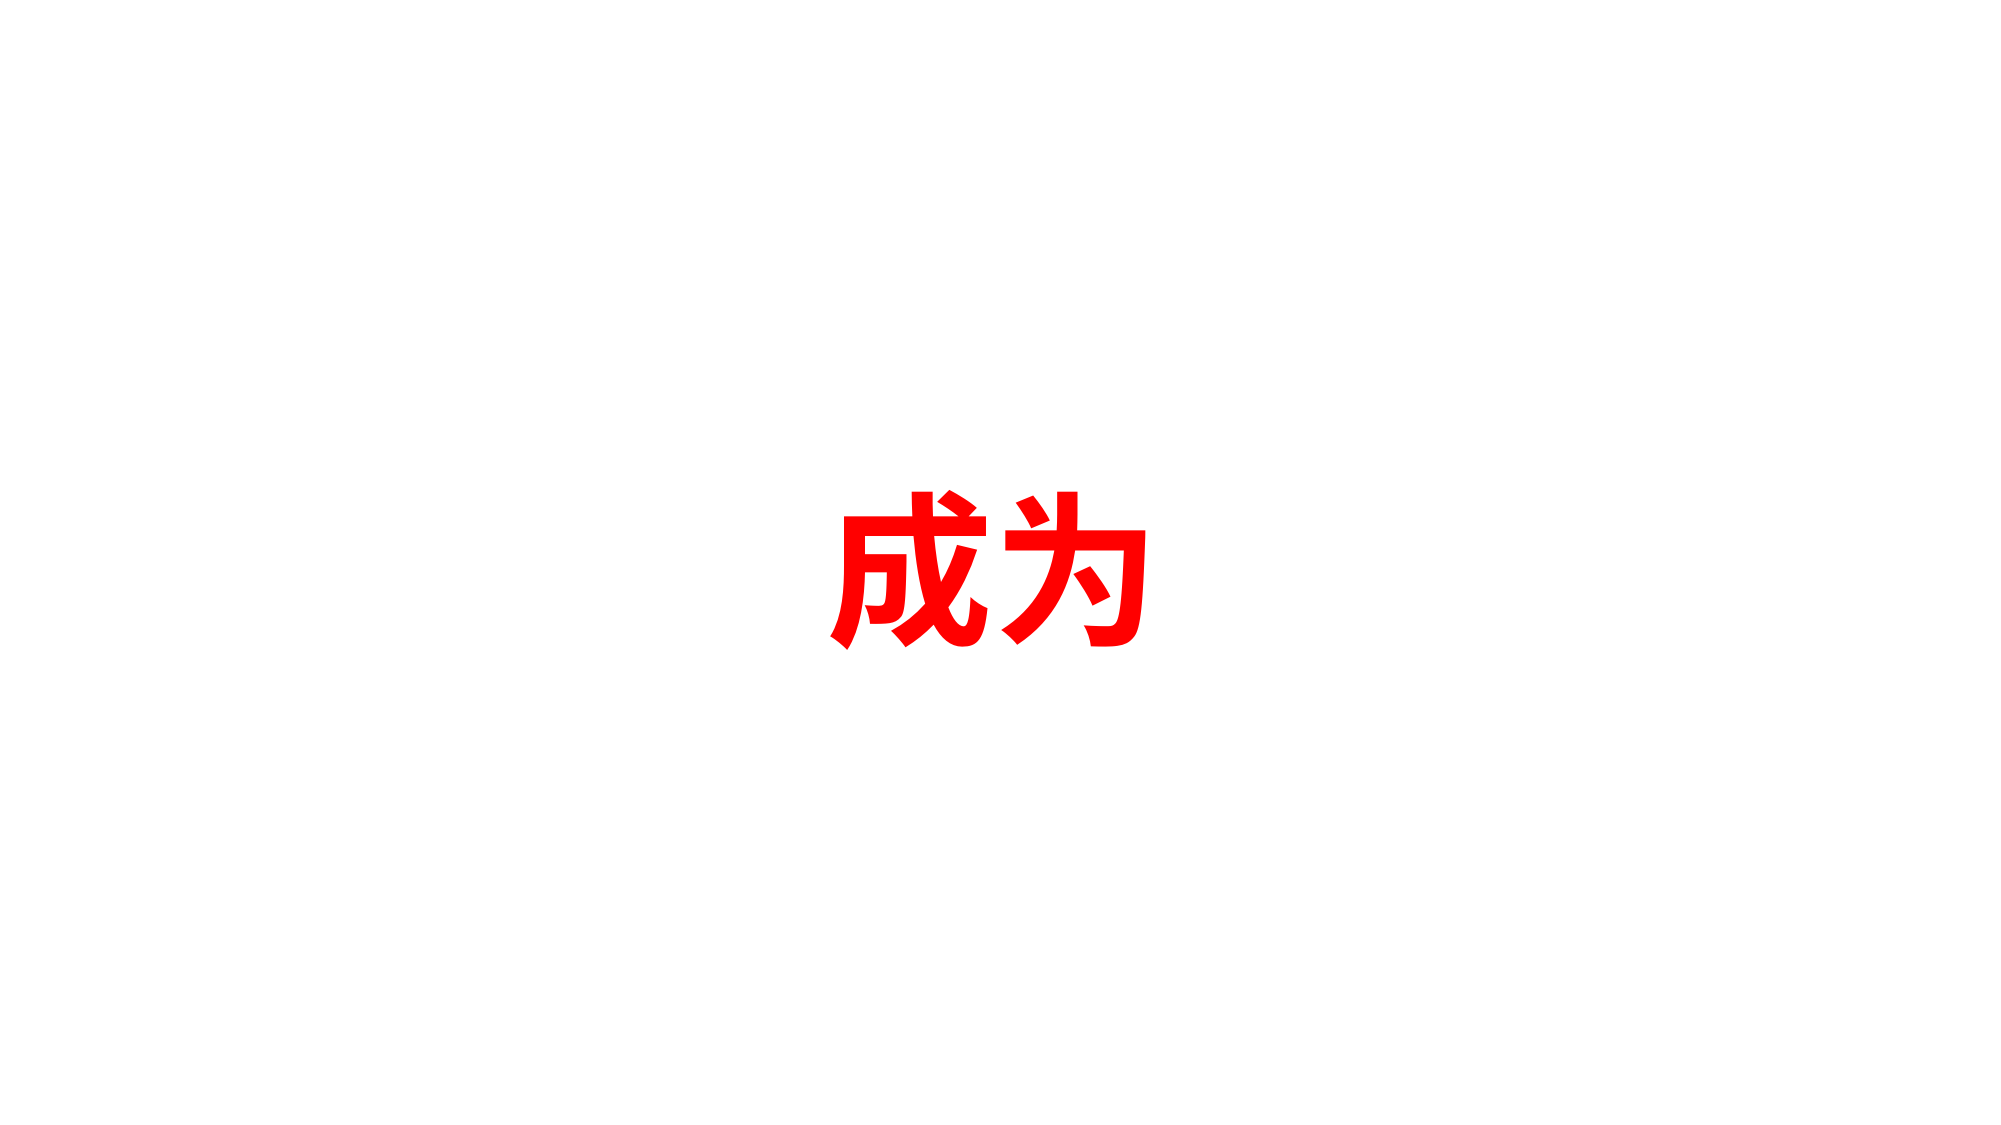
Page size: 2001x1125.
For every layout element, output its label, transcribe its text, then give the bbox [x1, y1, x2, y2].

text_box 成为 [811, 459, 1736, 675]
